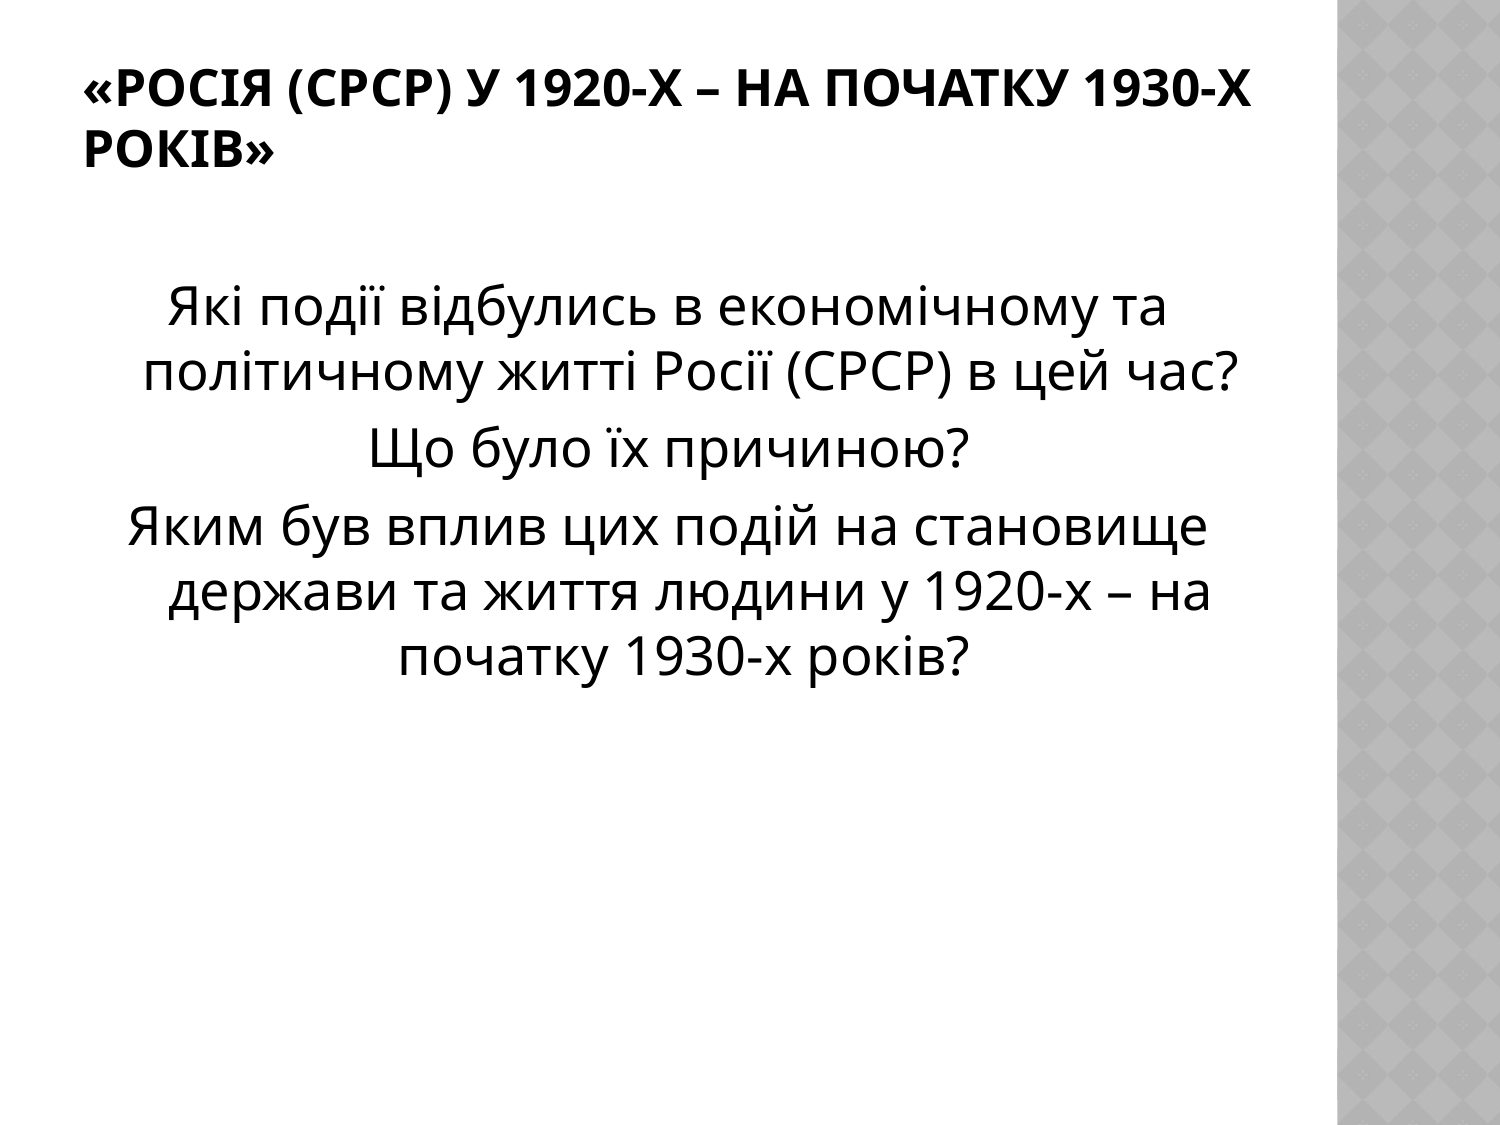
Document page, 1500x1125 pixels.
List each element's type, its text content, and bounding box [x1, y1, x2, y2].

title «РОСІЯ (СРСР) У 1920-х – НА ПОЧАТКУ 1930-Х РОКІВ» [75, 52, 1263, 240]
list Які події відбулись в економічному та політичному житті Росії (СРСР) в цей час? Що було їх причиною? Яким був вплив цих подій на становище держави та життя людини у 1920-х – на початку 1930-х років? [75, 264, 1263, 1059]
